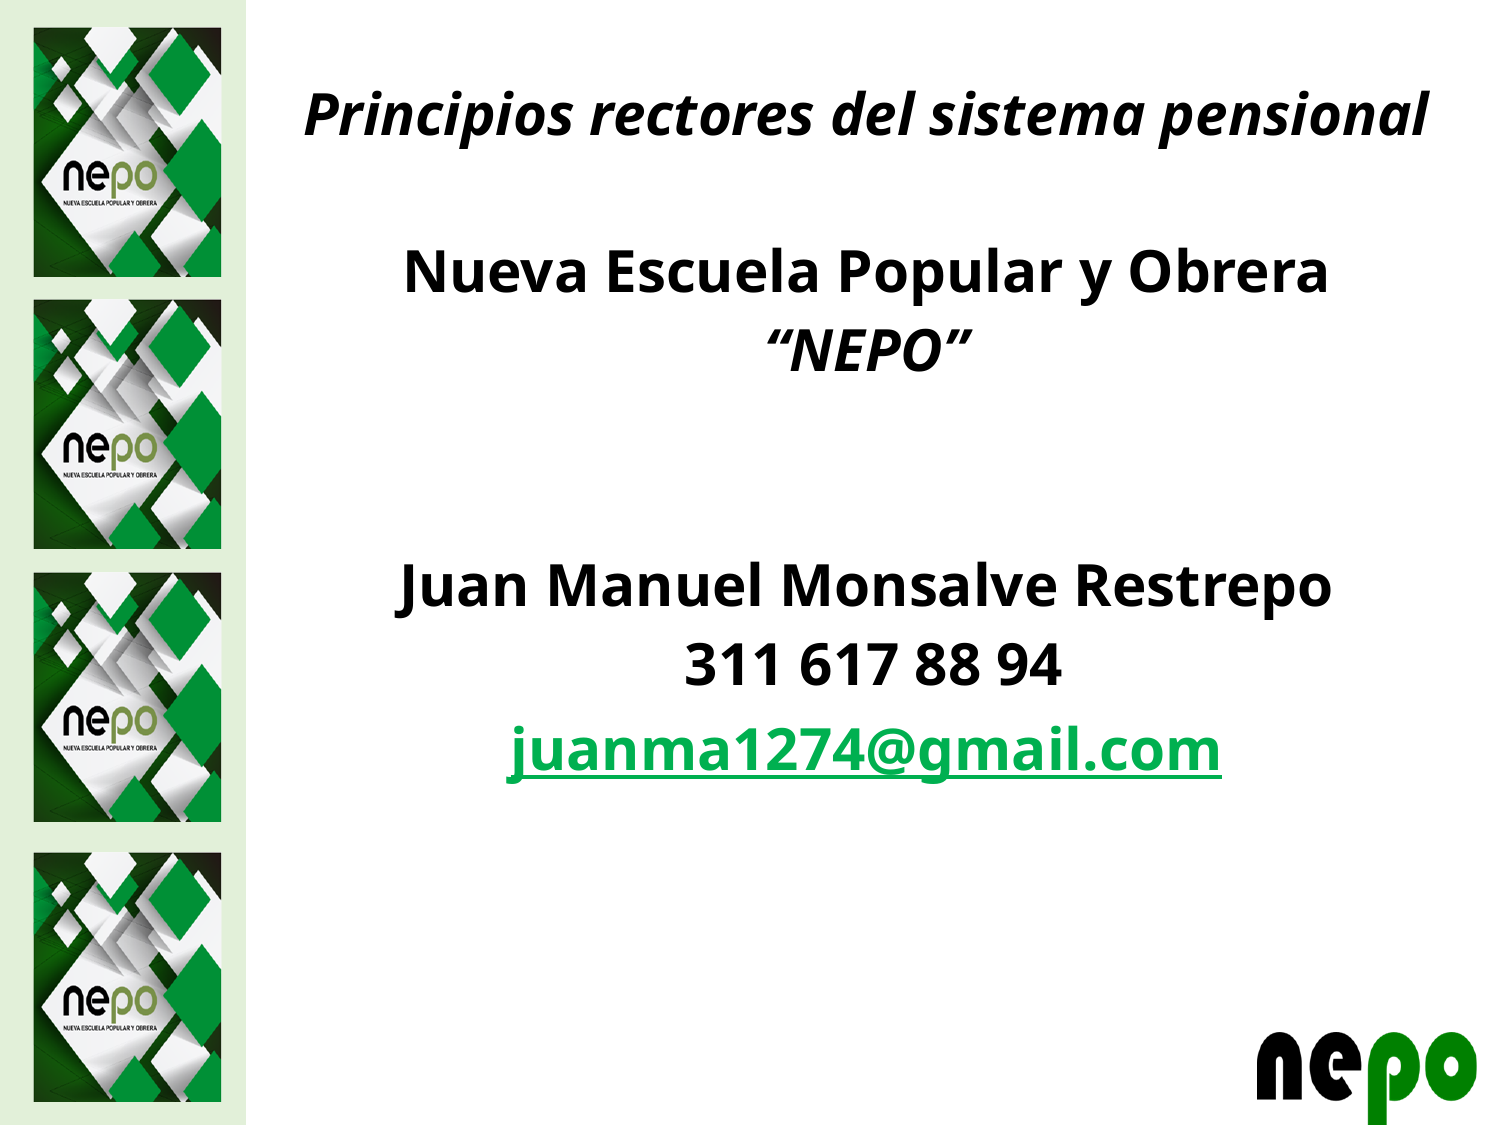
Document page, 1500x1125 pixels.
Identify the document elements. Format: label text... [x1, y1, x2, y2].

picture [1257, 1032, 1477, 1125]
list Principios rectores del sistema pensional Nueva Escuela Popular y Obrera “NEPO” Juan Manuel Monsalve Restrepo 311 617 88 94 juanma1274@gmail.com [230, 78, 1500, 1000]
picture [0, 0, 246, 1125]
